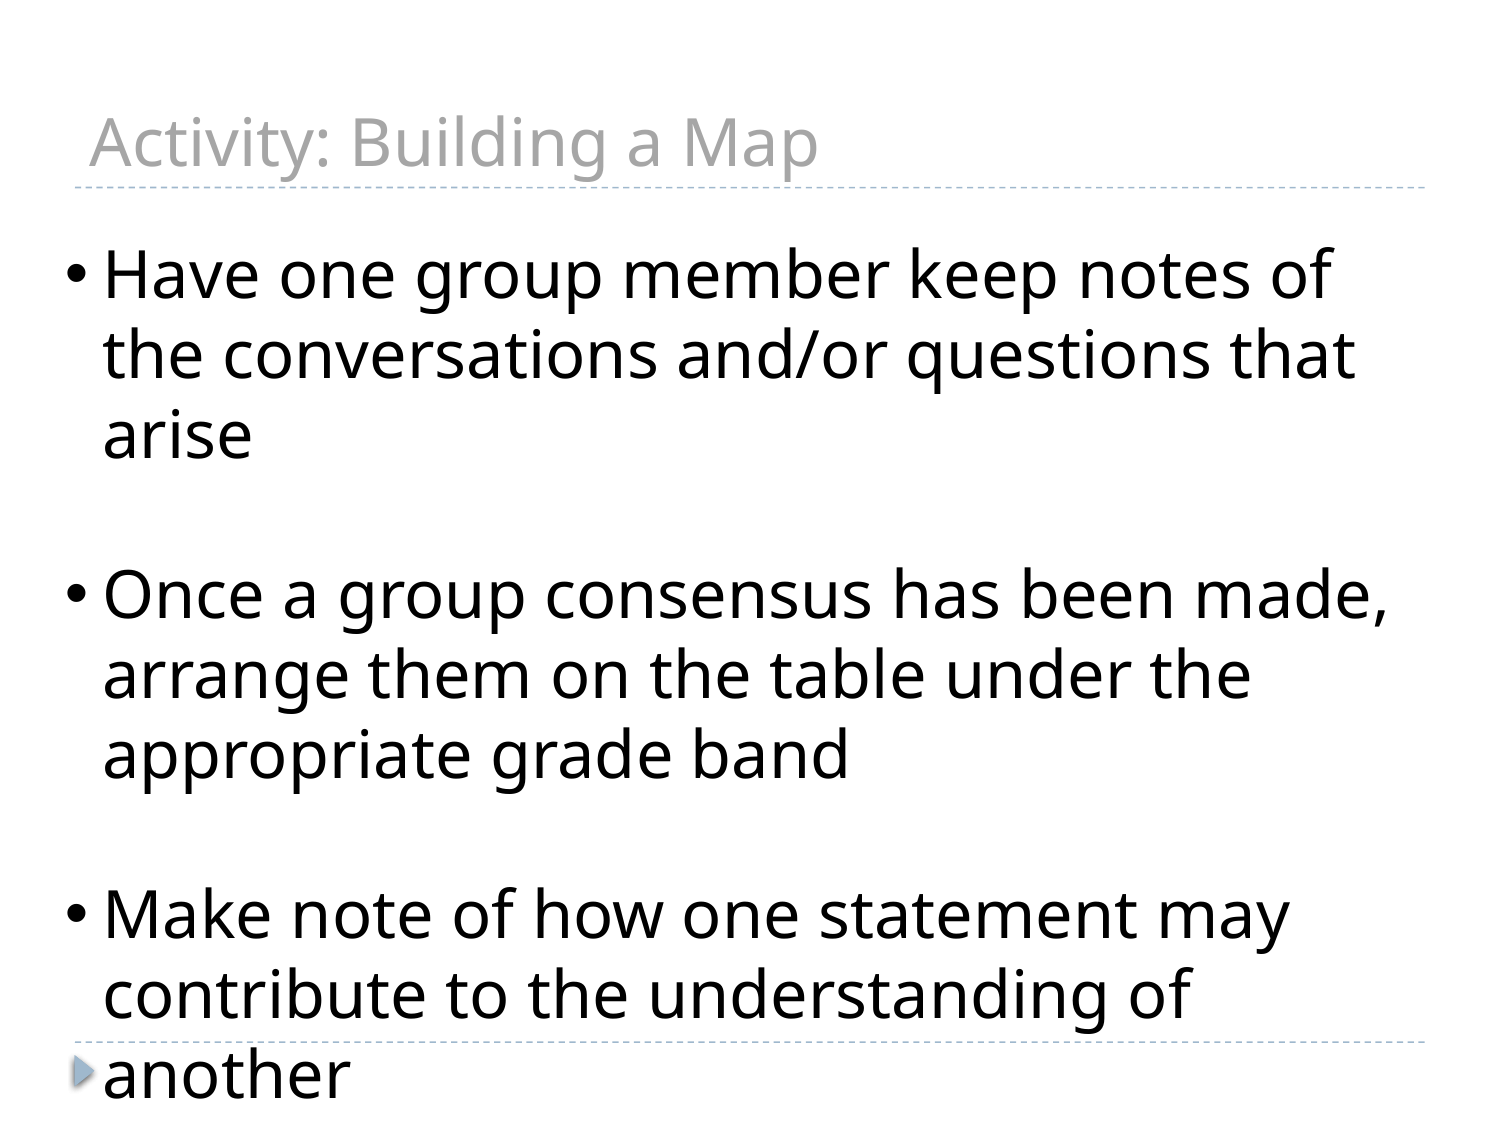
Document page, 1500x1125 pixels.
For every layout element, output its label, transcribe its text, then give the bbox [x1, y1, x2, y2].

text_box Have one group member keep notes of the conversations and/or questions that arise Once a group consensus has been made, arrange them on the table under the appropriate grade band Make note of how one statement may contribute to the understanding of another [50, 224, 1450, 1120]
title Activity: Building a Map [75, 37, 1425, 188]
